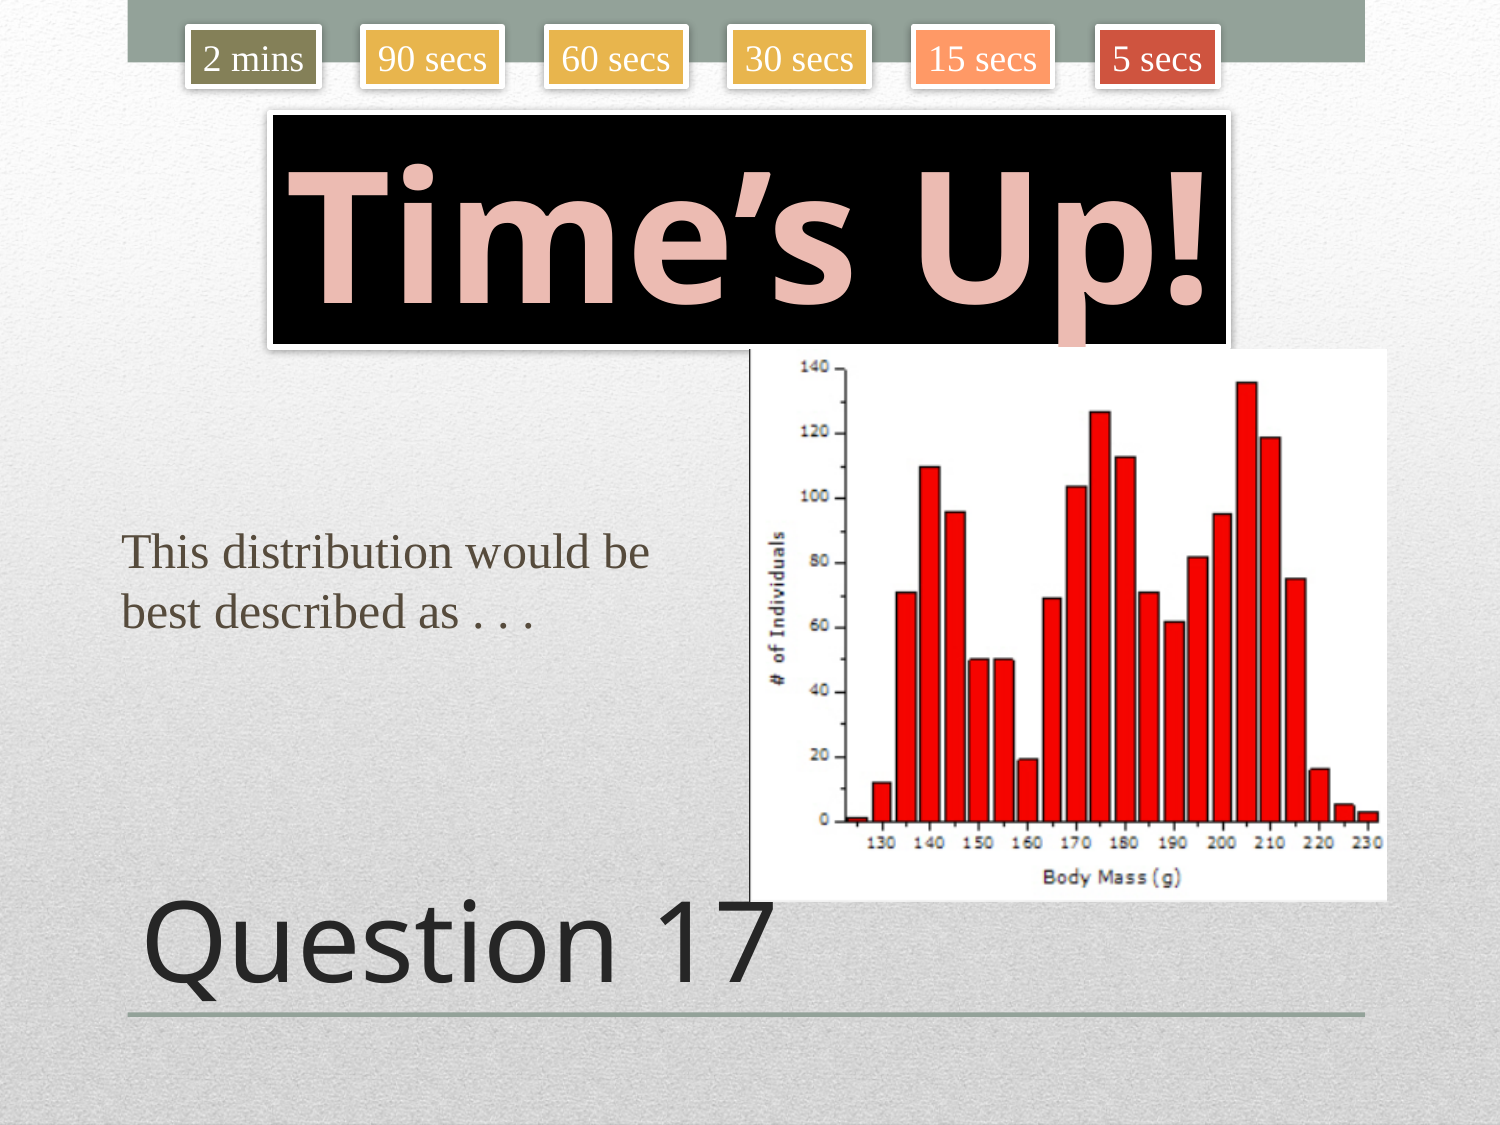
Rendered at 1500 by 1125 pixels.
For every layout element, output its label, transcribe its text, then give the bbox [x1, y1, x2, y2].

text_box Time’s Up! [267, 110, 1231, 350]
text_box 2 mins [185, 24, 322, 89]
text_box 90 secs [360, 24, 505, 89]
text_box 15 secs [911, 24, 1055, 89]
text_box 5 secs [1095, 24, 1221, 89]
text_box 60 secs [544, 24, 689, 89]
picture [748, 348, 1388, 903]
list This distribution would be best described as . . . [106, 256, 681, 900]
title Question 17 [125, 750, 1238, 1013]
text_box 30 secs [727, 24, 872, 89]
